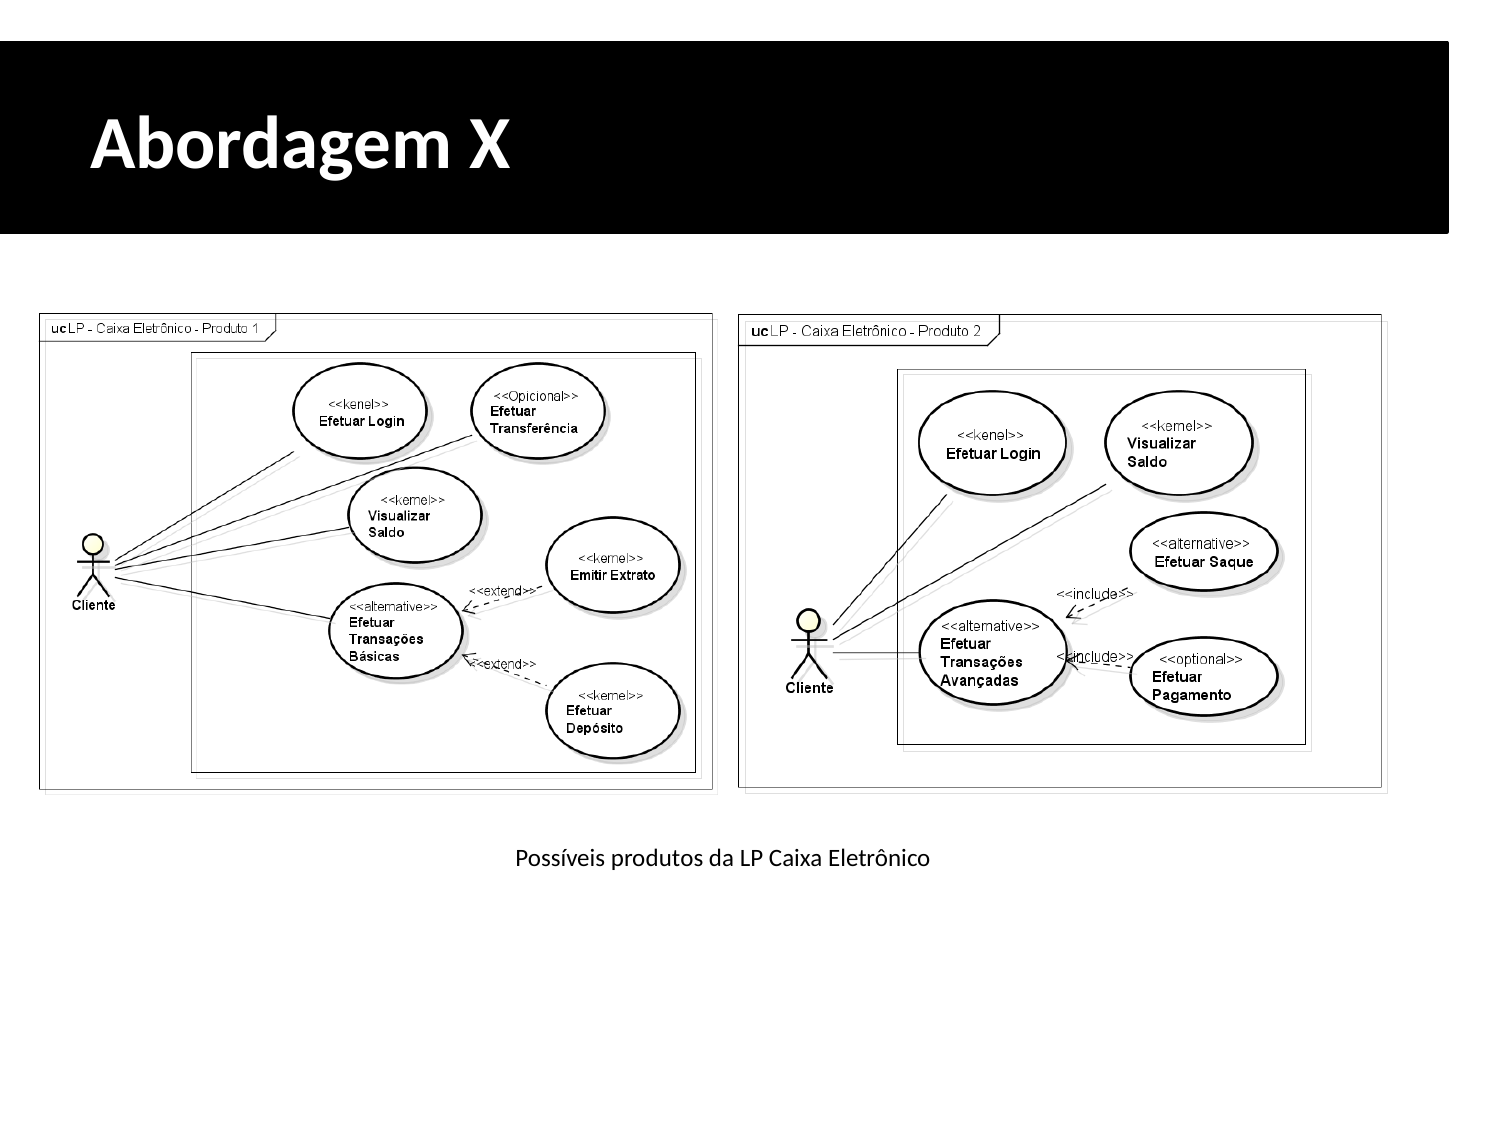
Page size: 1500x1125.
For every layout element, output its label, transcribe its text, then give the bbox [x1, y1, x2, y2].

text_box Possíveis produtos da LP Caixa Eletrônico [500, 834, 947, 879]
title Abordagem X [75, 45, 1425, 233]
text_box [0, 41, 1449, 234]
picture [725, 301, 1393, 799]
picture [27, 302, 722, 799]
